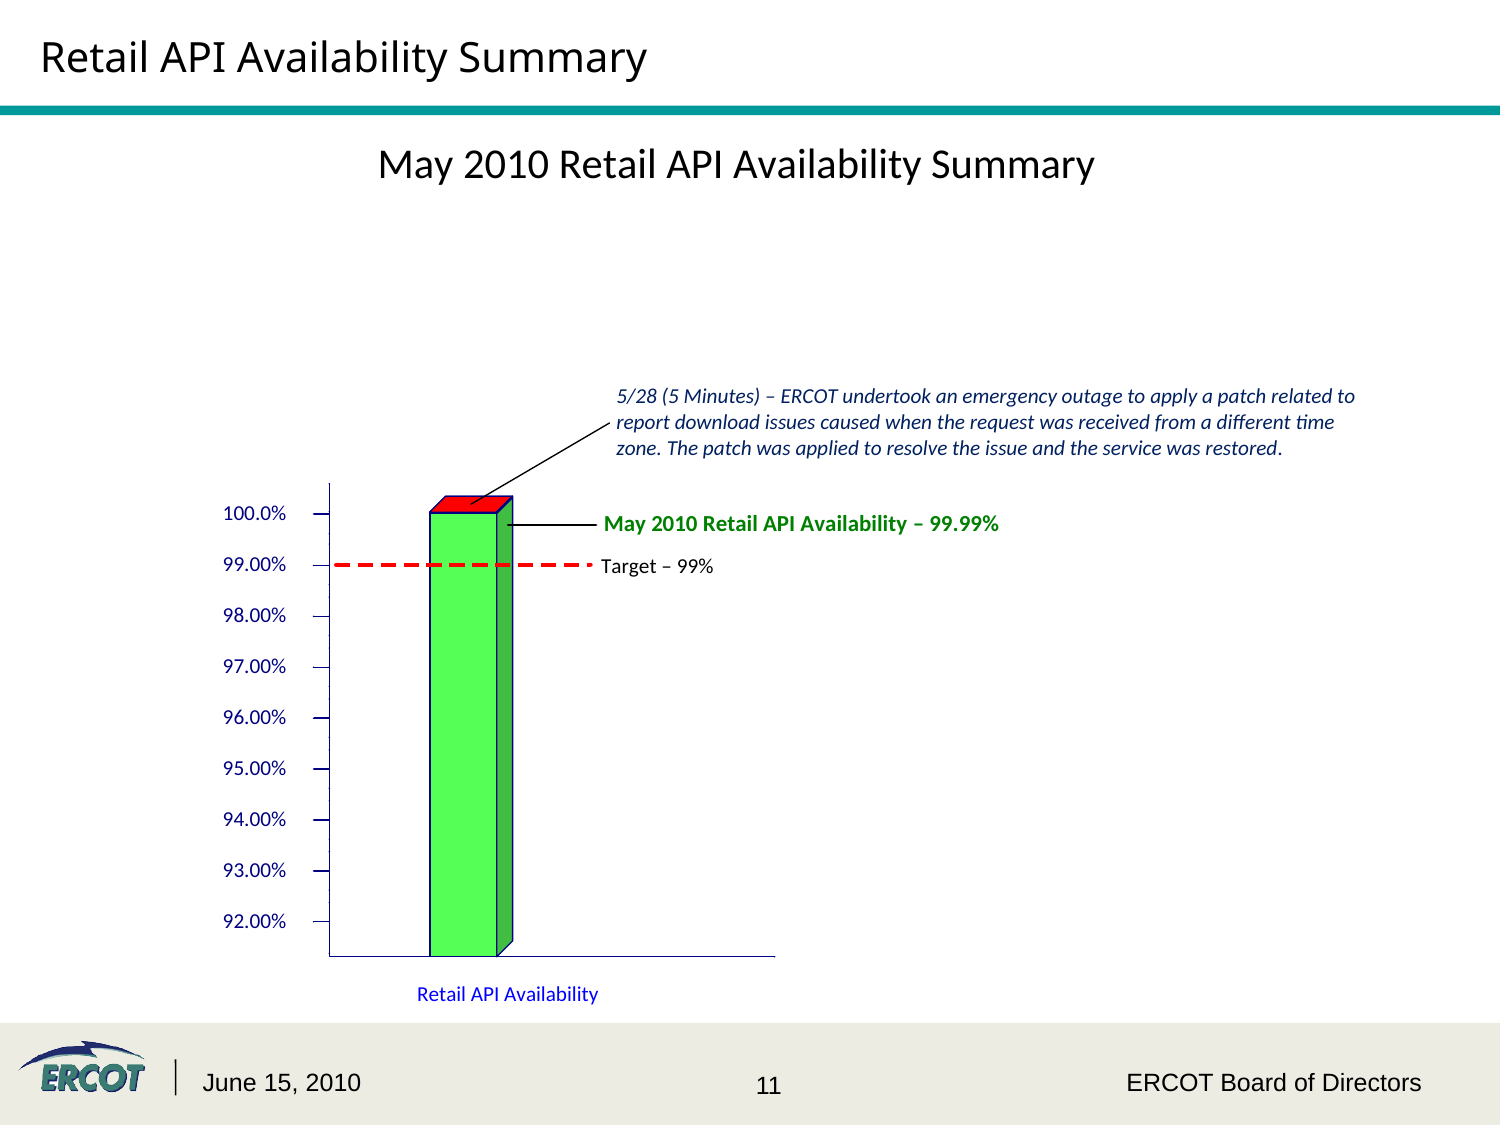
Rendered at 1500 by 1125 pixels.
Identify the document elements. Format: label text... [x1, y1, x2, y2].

picture [160, 137, 1376, 1015]
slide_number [187, 1059, 538, 1125]
title Retail API Availability Summary [24, 0, 1451, 113]
footer ERCOT Board of Directors [1024, 1059, 1438, 1125]
picture [10, 1031, 151, 1111]
